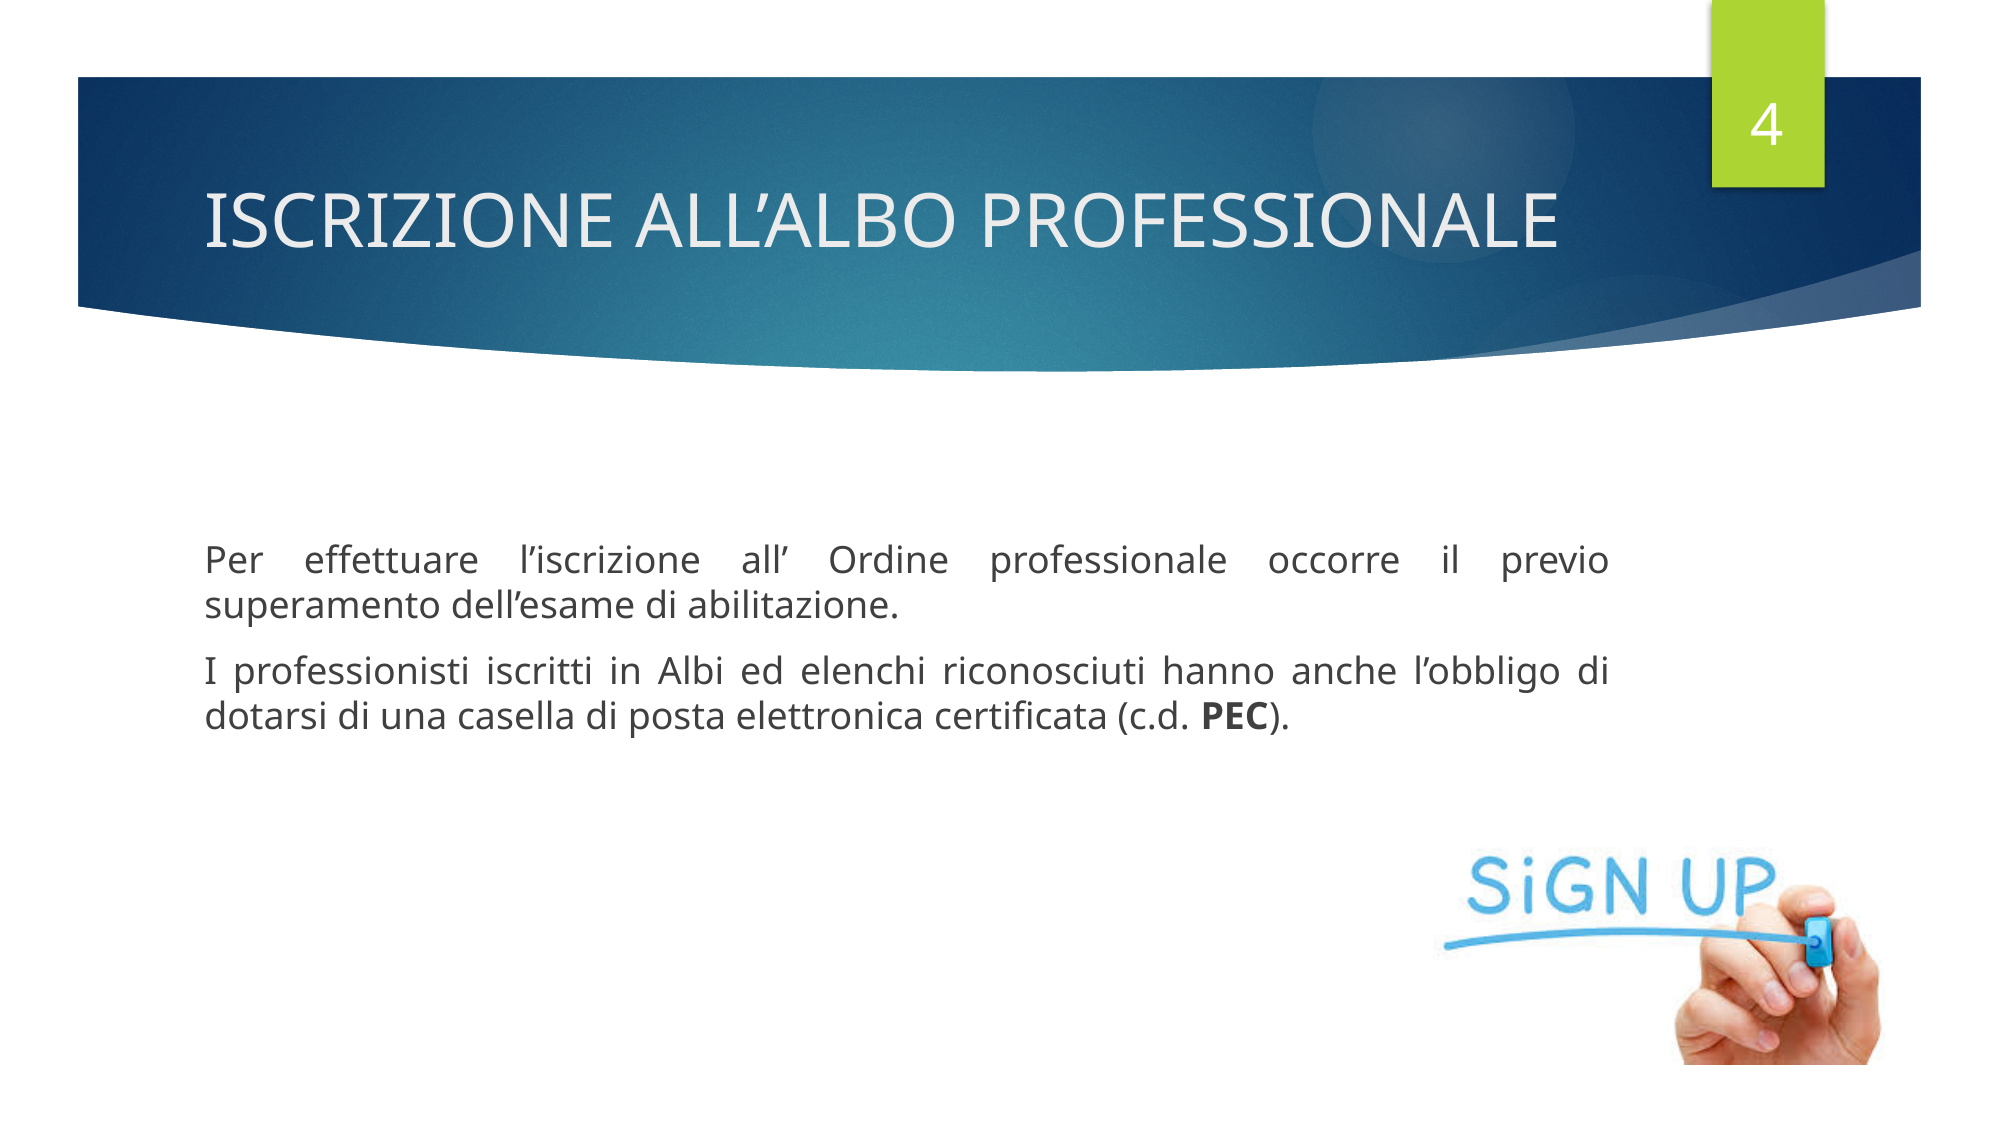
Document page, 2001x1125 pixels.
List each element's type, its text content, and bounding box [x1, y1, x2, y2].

title ISCRIZIONE ALL’ALBO PROFESSIONALE [189, 159, 1627, 276]
slide_number 4 [1698, 48, 1836, 175]
list Per effettuare l’iscrizione all’ Ordine professionale occorre il previo superamento dell’esame di abilitazione. I professionisti iscritti in Albi ed elenchi riconosciuti hanno anche l’obbligo di dotarsi di una casella di posta elettronica certificata (c.d. PEC). [189, 528, 1627, 1090]
picture [1396, 834, 1935, 1066]
